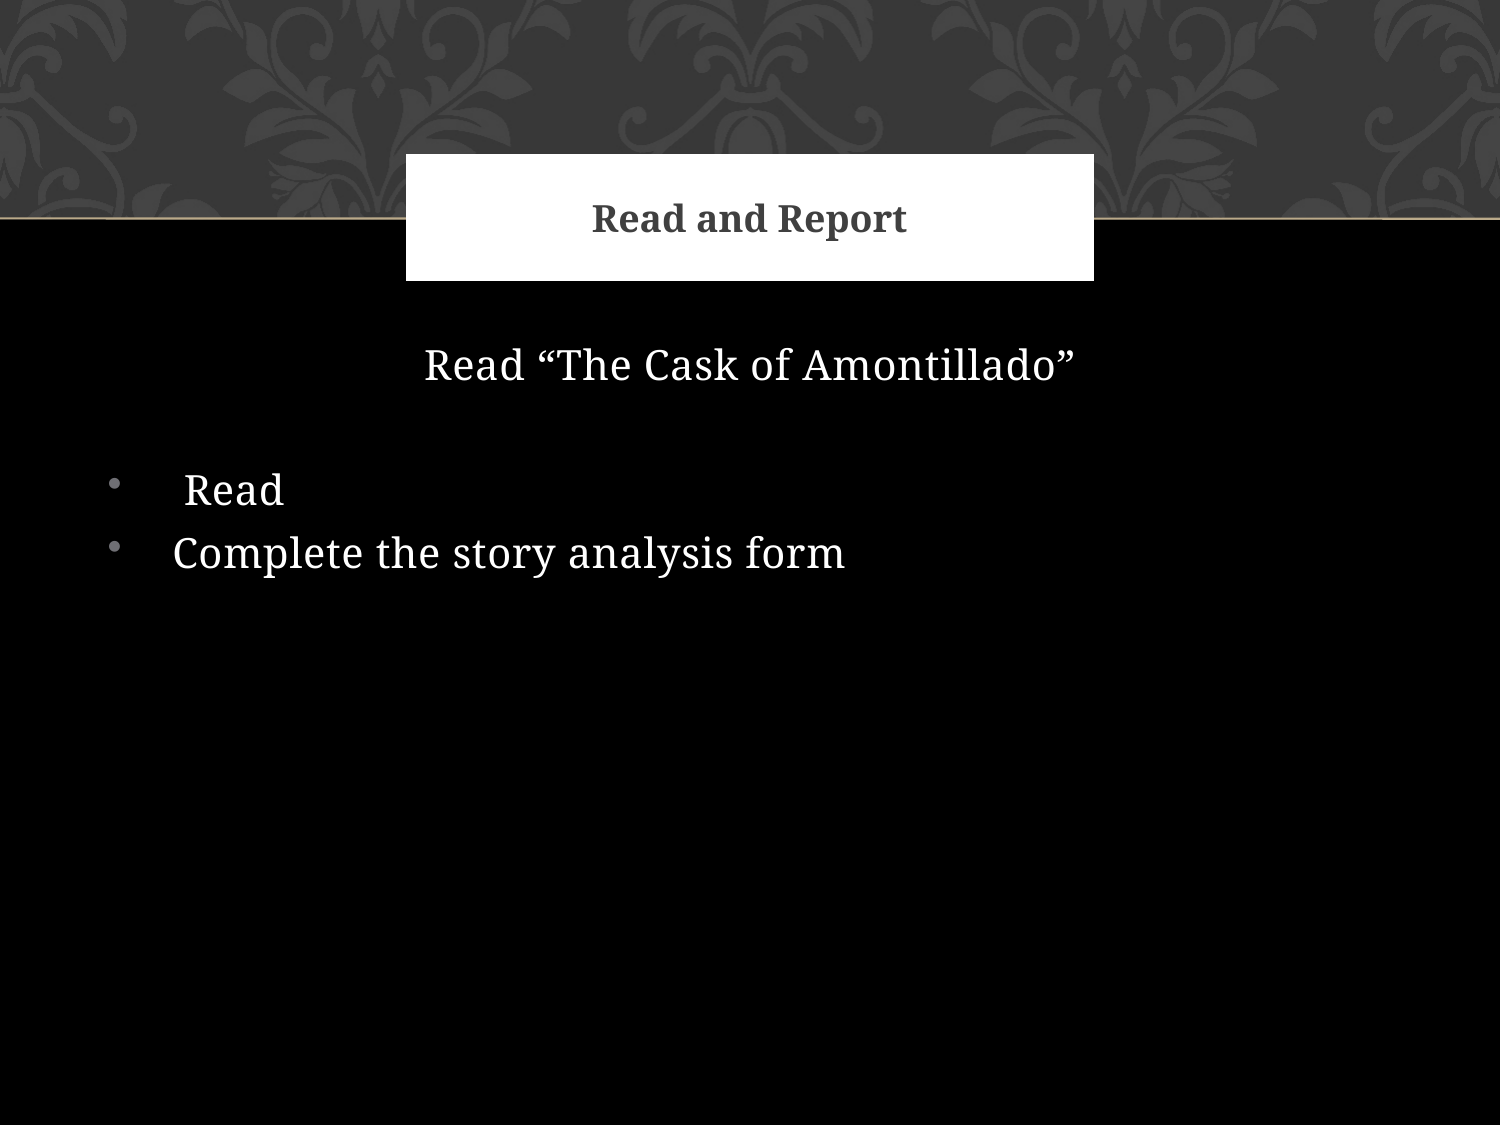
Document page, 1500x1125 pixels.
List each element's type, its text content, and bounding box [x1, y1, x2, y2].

title Read and Report [406, 154, 1094, 281]
list Read “The Cask of Amontillado” Read Complete the story analysis form [75, 331, 1425, 1007]
